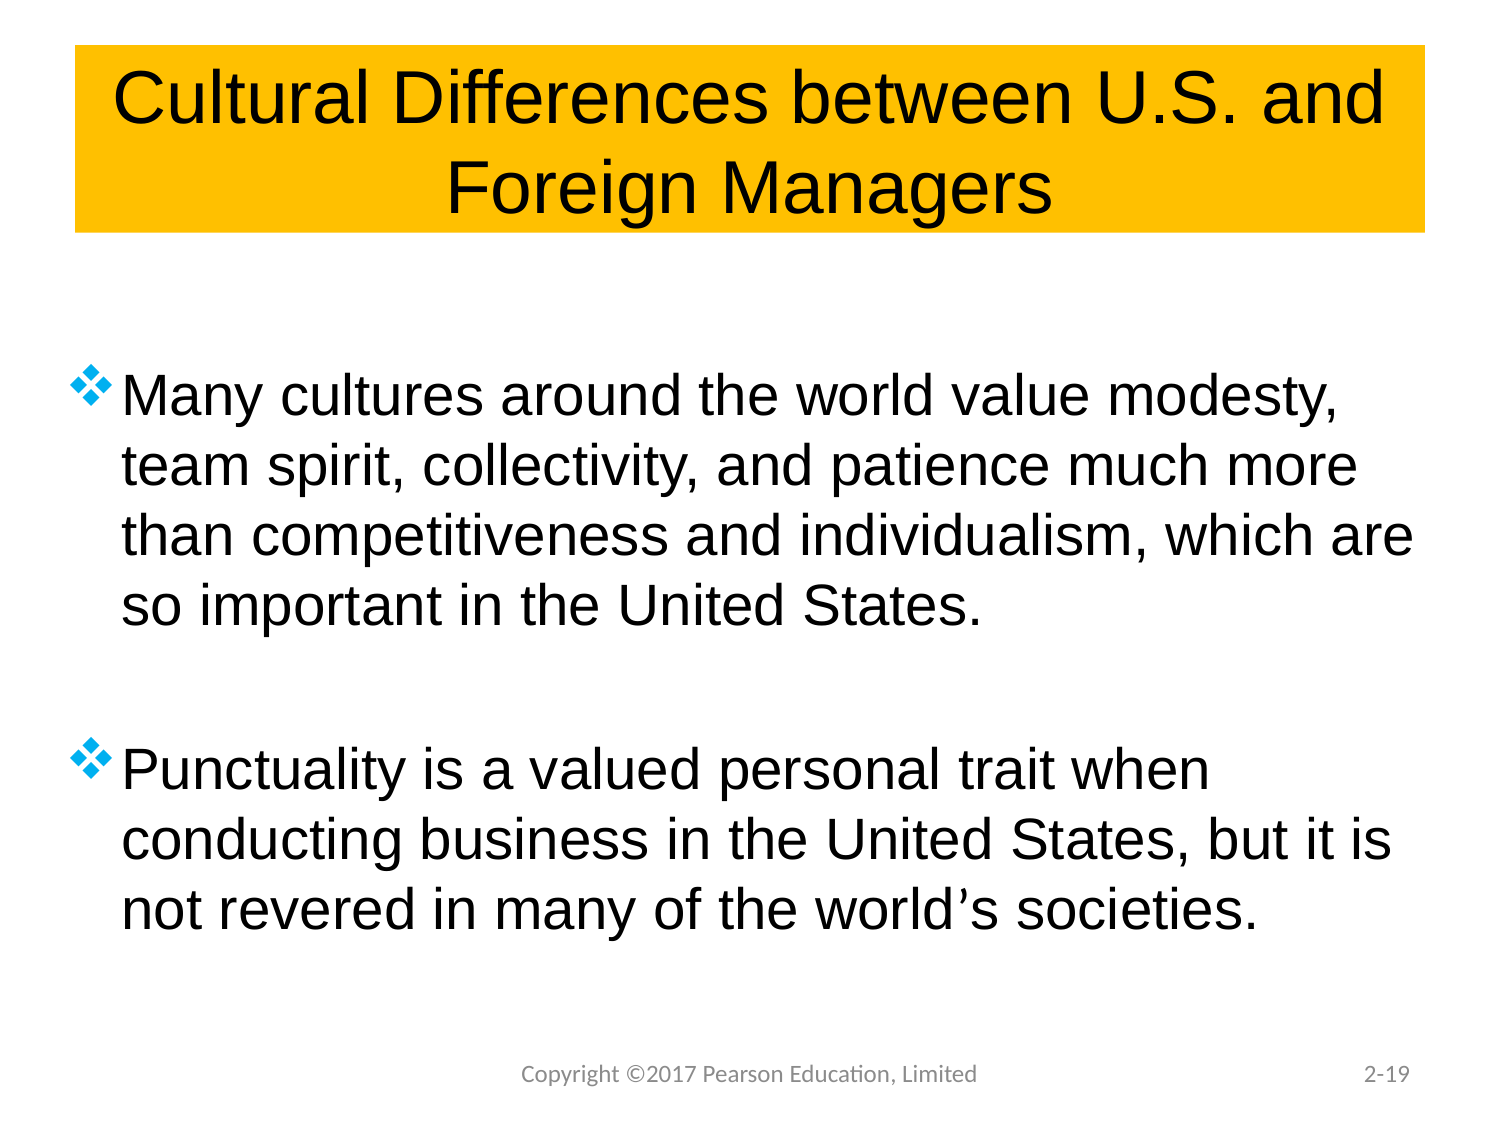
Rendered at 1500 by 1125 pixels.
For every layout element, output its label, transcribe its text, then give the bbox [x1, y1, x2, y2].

slide_number 2-19 [1074, 1042, 1425, 1103]
list Many cultures around the world value modesty, team spirit, collectivity, and patience much more than competitiveness and individualism, which are so important in the United States. Punctuality is a valued personal trait when conducting business in the United States, but it is not revered in many of the world’s societies. [50, 350, 1475, 1023]
footer Copyright ©2017 Pearson Education, Limited [500, 1042, 1000, 1103]
title Cultural Differences between U.S. and Foreign Managers [75, 45, 1425, 233]
